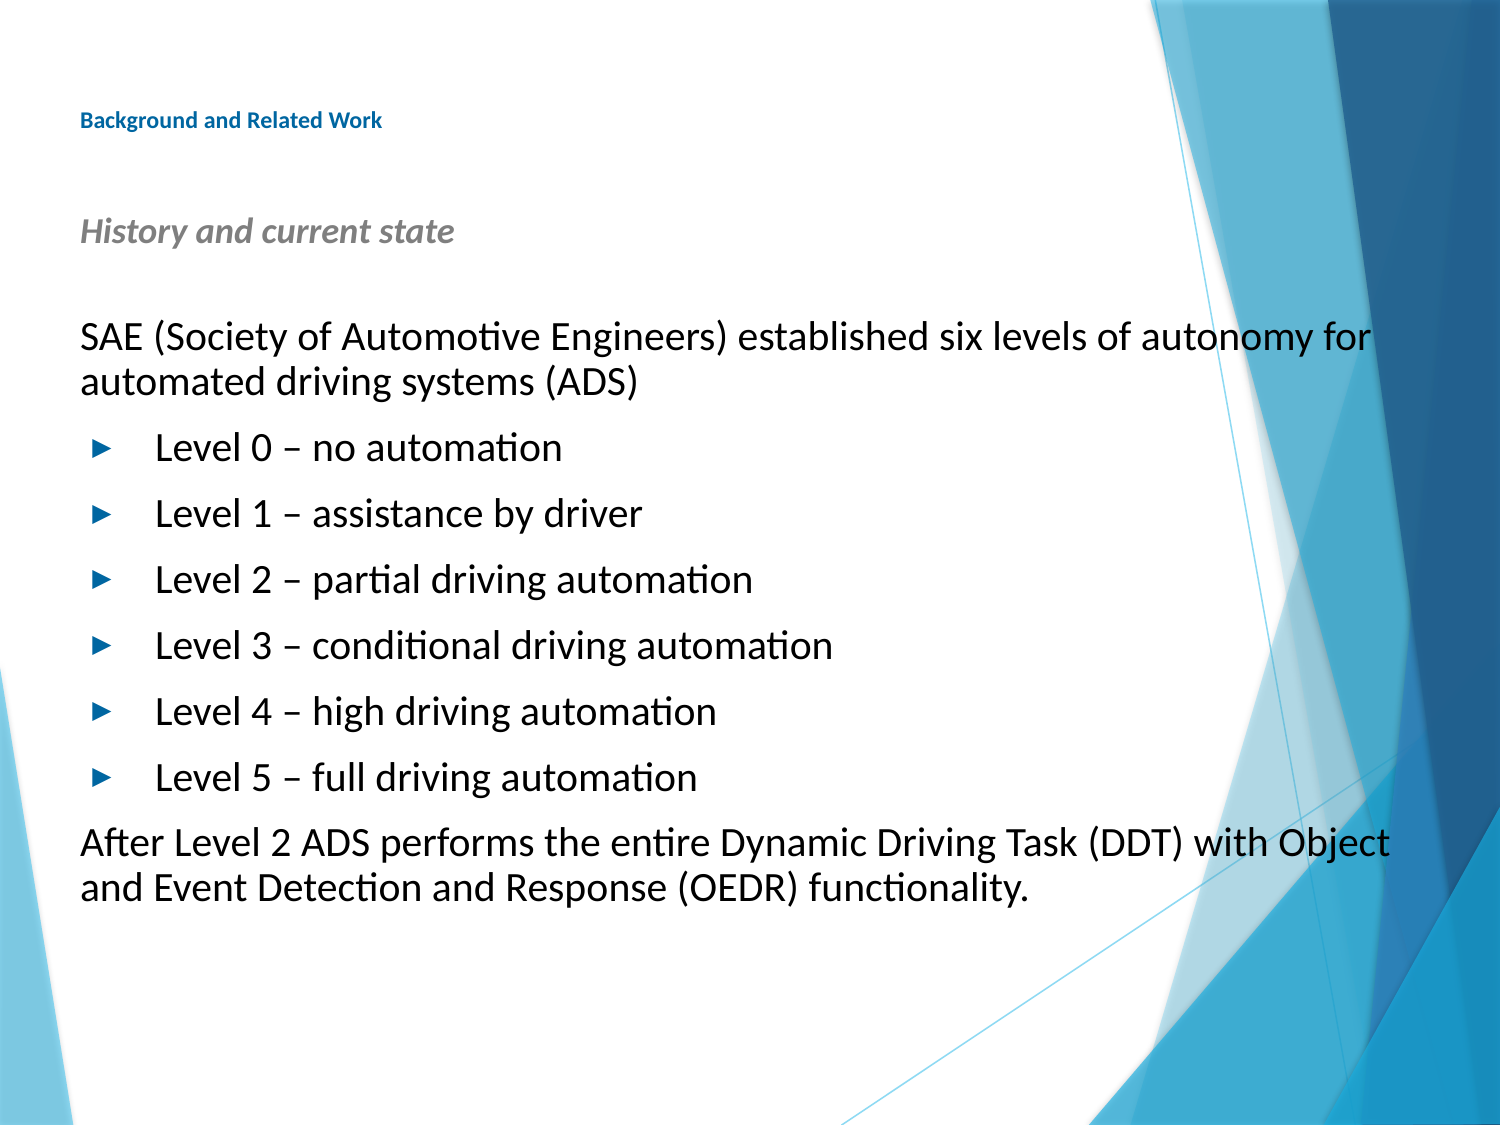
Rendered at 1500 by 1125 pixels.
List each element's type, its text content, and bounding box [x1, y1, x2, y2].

list SAE (Society of Automotive Engineers) established six levels of autonomy for automated driving systems (ADS) Level 0 – no automation Level 1 – assistance by driver Level 2 – partial driving automation Level 3 – conditional driving automation Level 4 – high driving automation Level 5 – full driving automation After Level 2 ADS performs the entire Dynamic Driving Task (DDT) with Object and Event Detection and Response (OEDR) functionality. [65, 299, 1447, 980]
title Background and Related Work [65, 92, 1447, 179]
subtitle History and current state [65, 196, 1447, 266]
